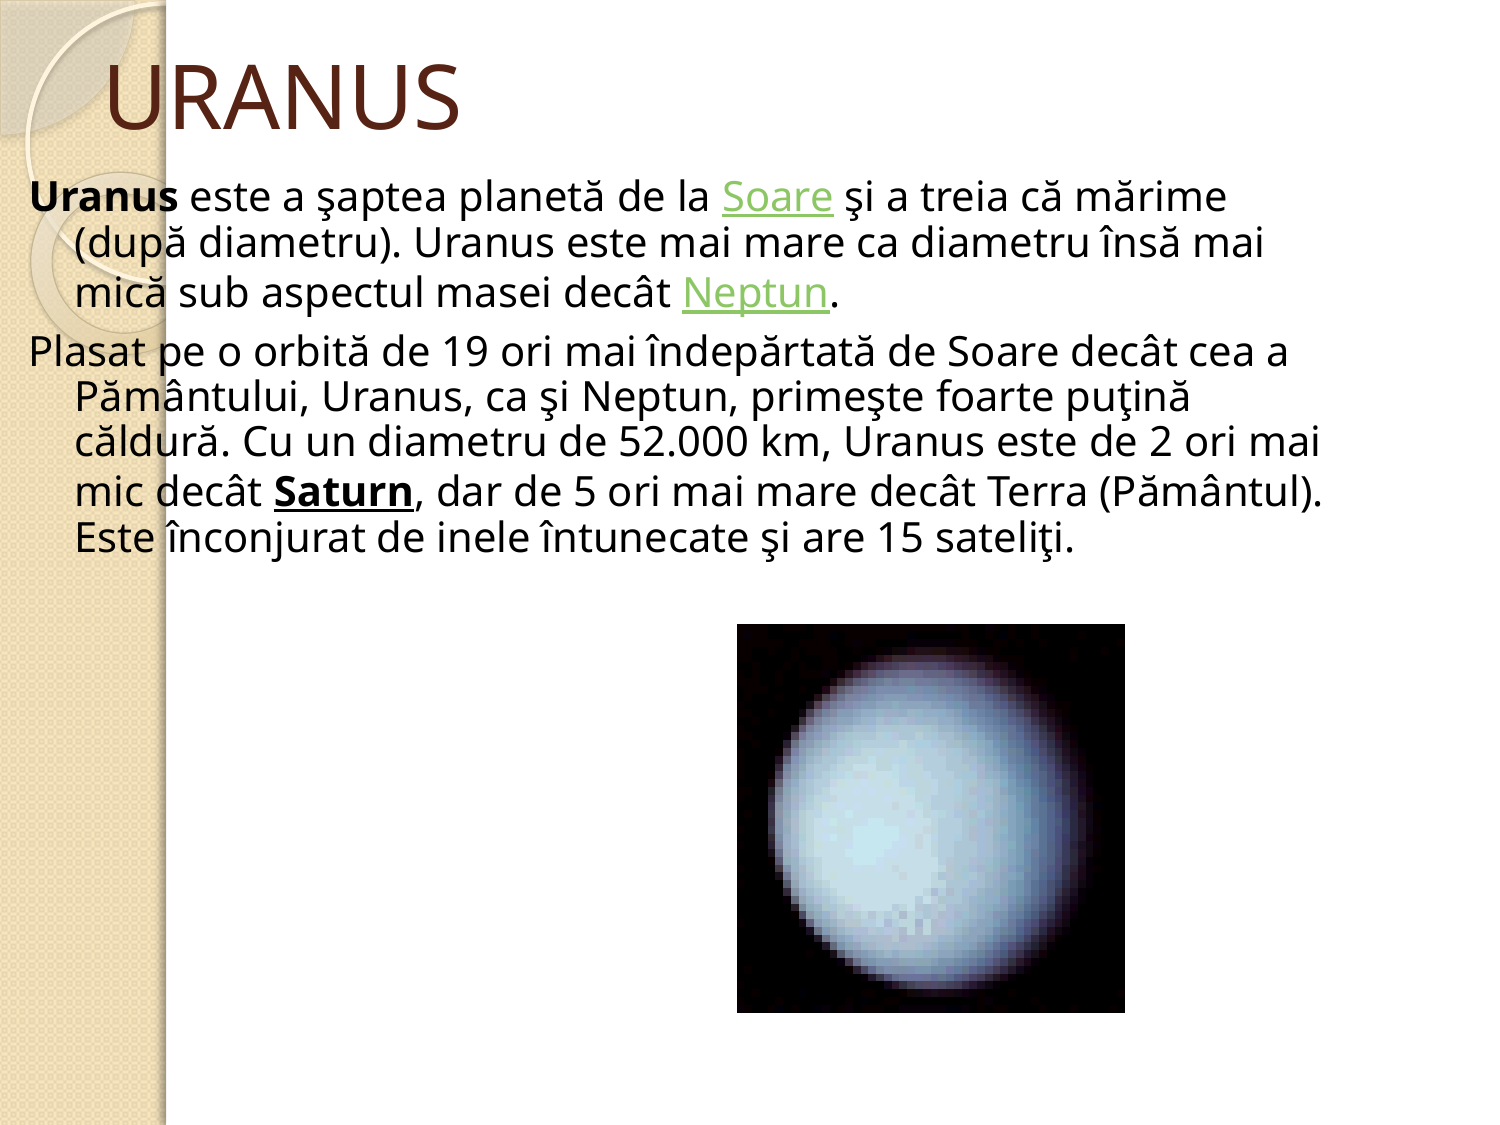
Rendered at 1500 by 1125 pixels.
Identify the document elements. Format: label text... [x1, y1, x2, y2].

title URANUS [87, 0, 1438, 188]
picture [737, 624, 1126, 1013]
list Uranus este a şaptea planetă de la Soare şi a treia că mărime (după diametru). Uranus este mai mare ca diametru însă mai mică sub aspectul masei decât Neptun. Plasat pe o orbită de 19 ori mai îndepărtată de Soare decât cea a Pământului, Uranus, ca şi Neptun, primeşte foarte puţină căldură. Cu un diametru de 52.000 km, Uranus este de 2 ori mai mic decât Saturn, dar de 5 ori mai mare decât Terra (Pământul). Este înconjurat de inele întunecate şi are 15 sateliţi. [0, 162, 1351, 906]
